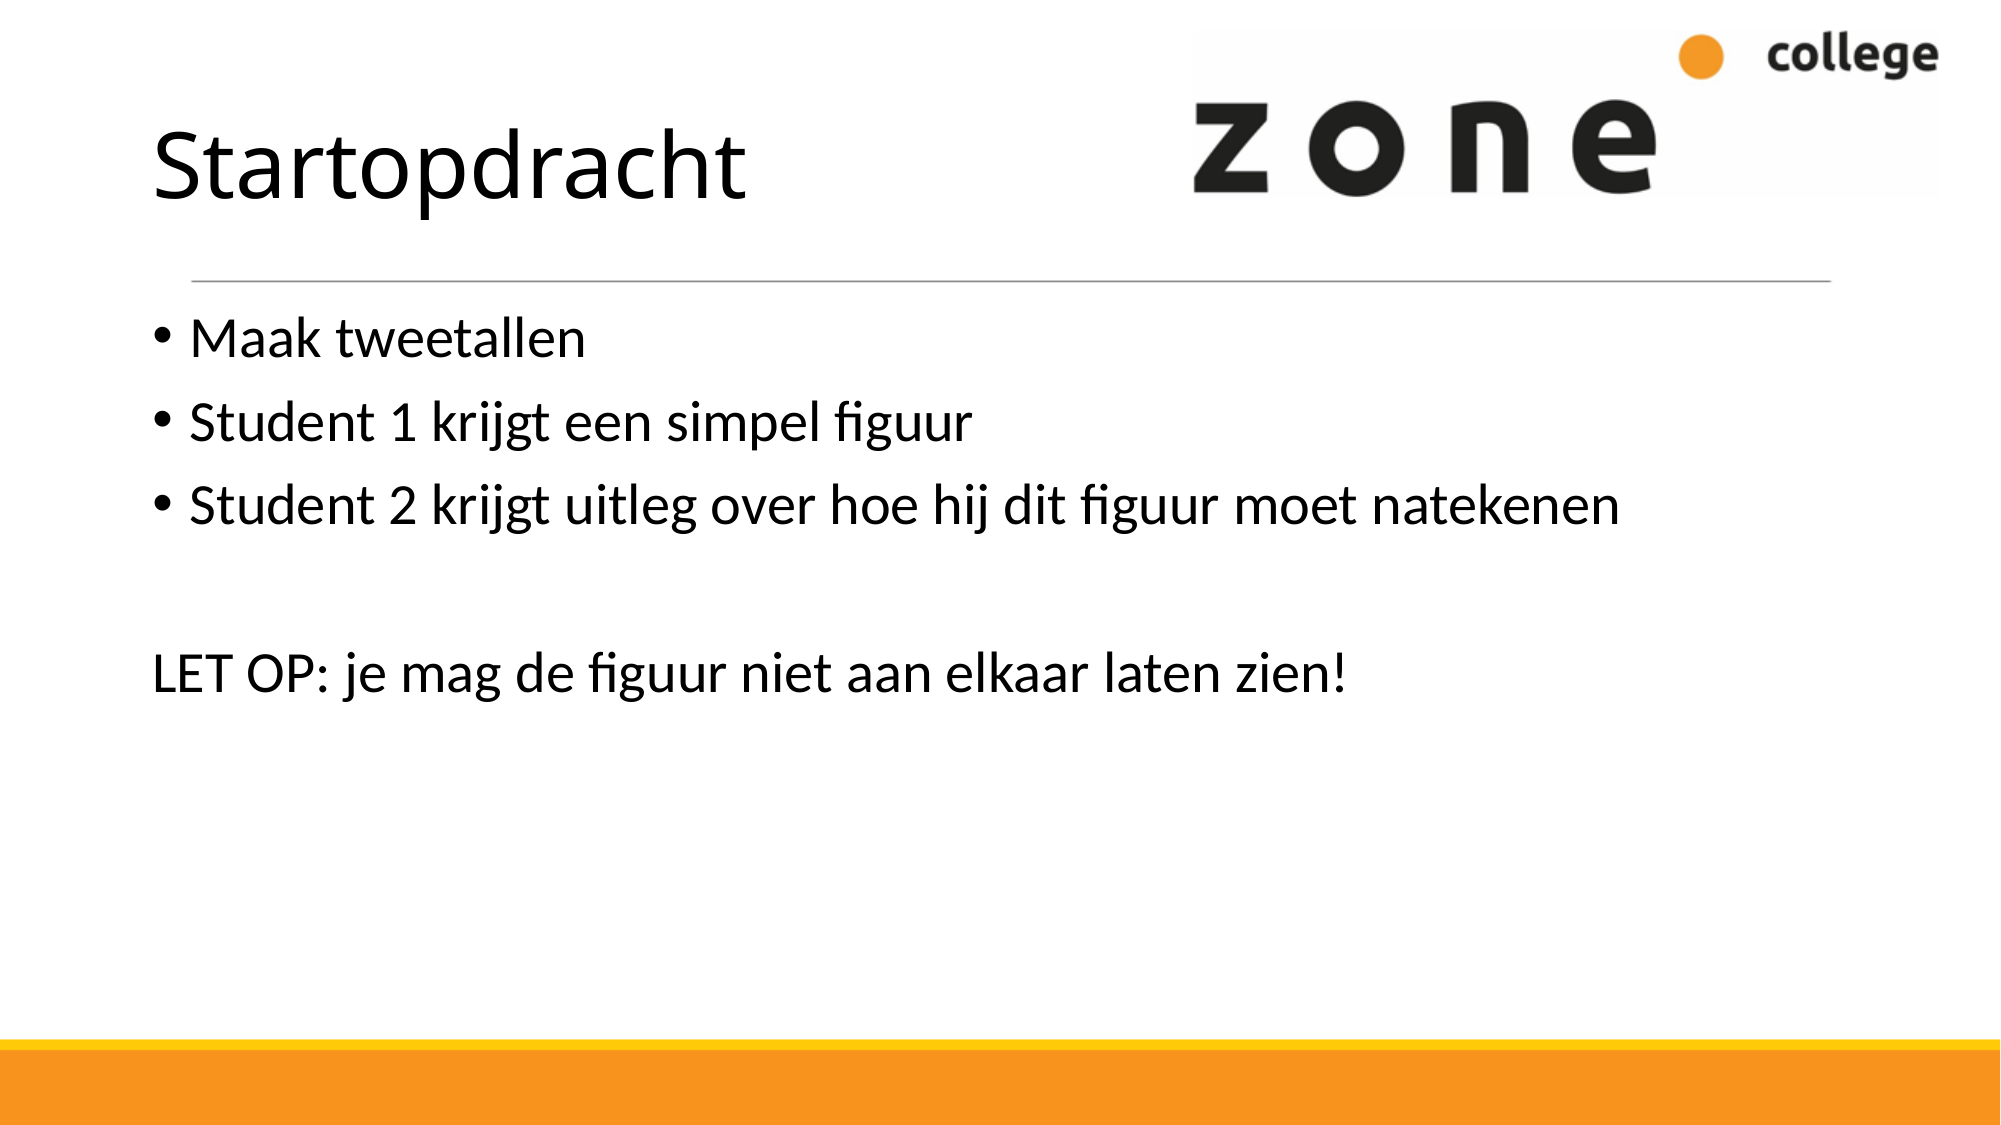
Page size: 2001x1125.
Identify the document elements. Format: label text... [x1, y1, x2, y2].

title Startopdracht [137, 59, 1863, 278]
picture [0, 0, 2001, 1125]
list Maak tweetallen Student 1 krijgt een simpel figuur Student 2 krijgt uitleg over hoe hij dit figuur moet natekenen LET OP: je mag de figuur niet aan elkaar laten zien! [137, 299, 1863, 1014]
